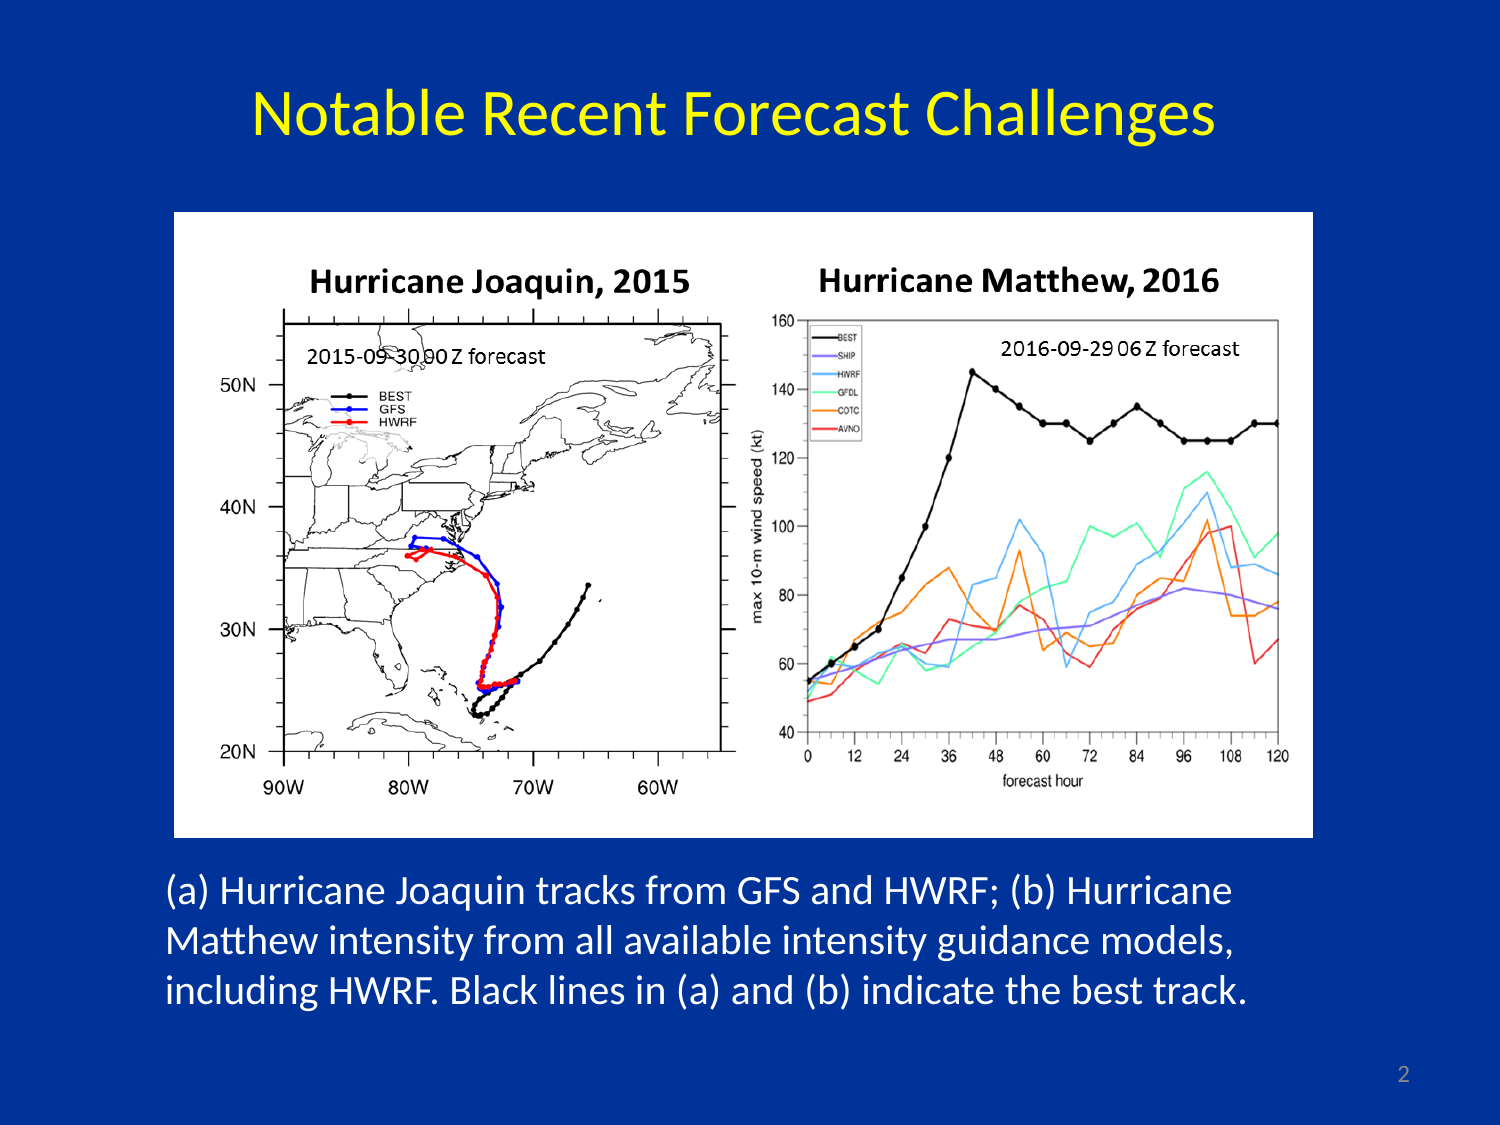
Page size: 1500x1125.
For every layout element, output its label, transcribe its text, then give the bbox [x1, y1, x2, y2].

text_box (a) Hurricane Joaquin tracks from GFS and HWRF; (b) Hurricane Matthew intensity from all available intensity guidance models, including HWRF. Black lines in (a) and (b) indicate the best track. [149, 855, 1350, 1021]
slide_number 2 [1074, 1042, 1425, 1103]
picture [174, 212, 1313, 838]
text_box Notable Recent Forecast Challenges [236, 61, 1233, 156]
